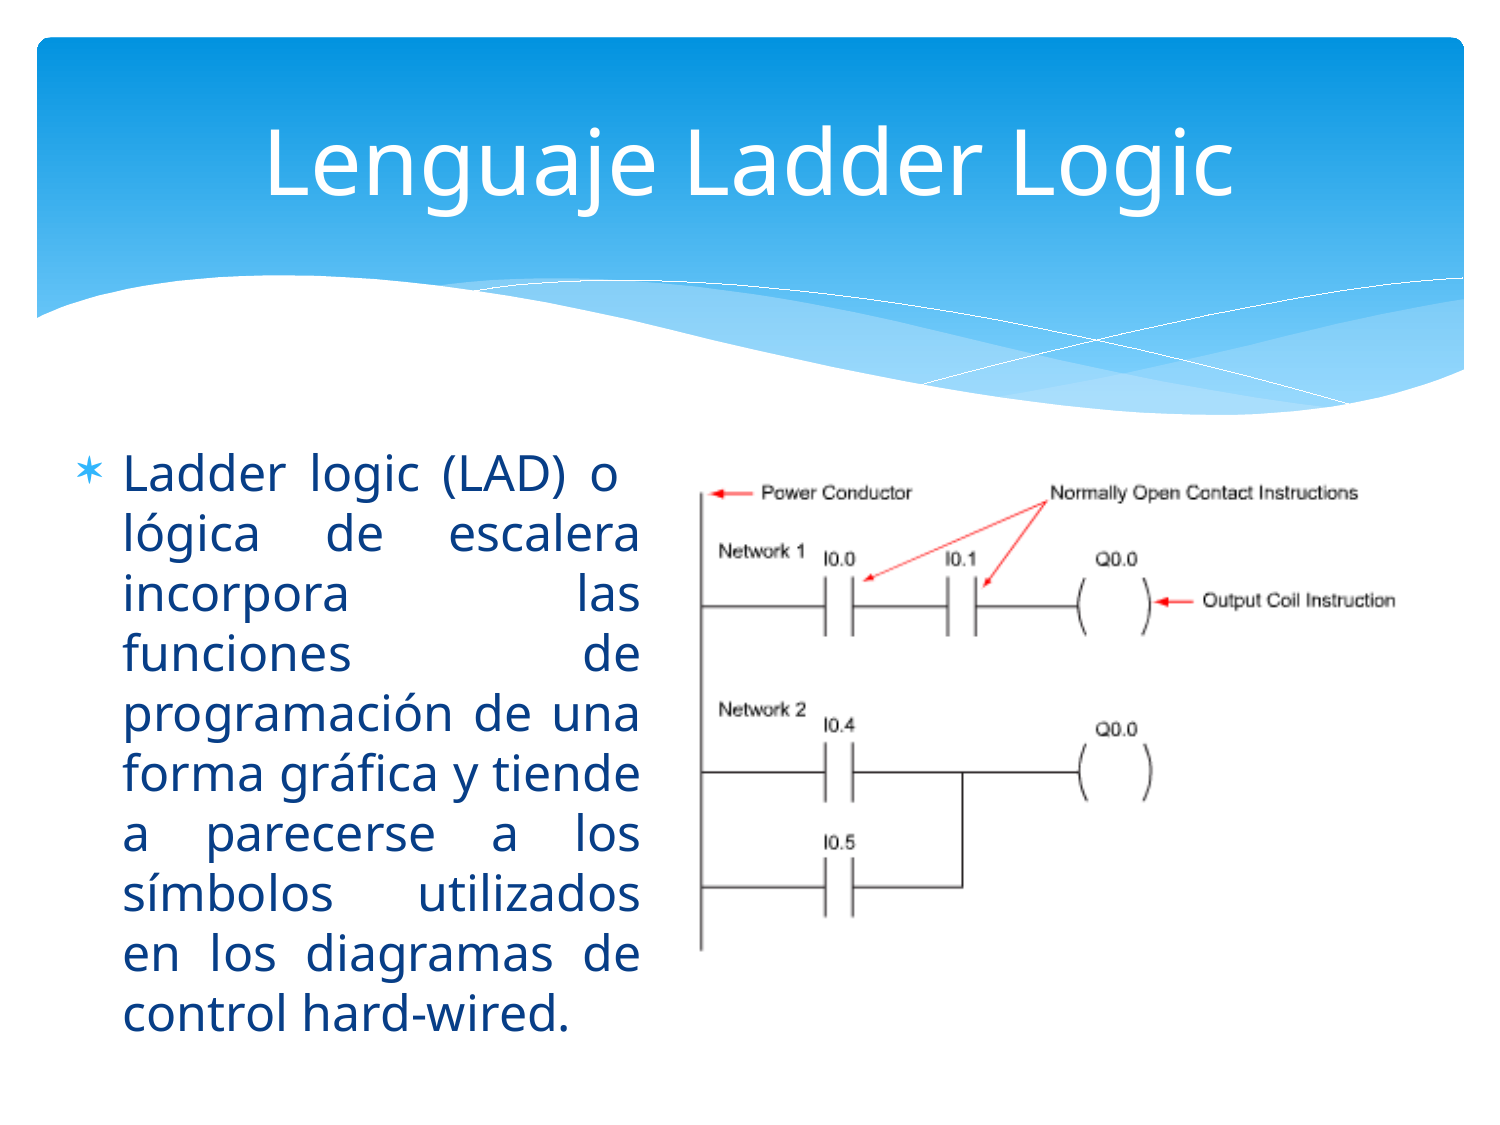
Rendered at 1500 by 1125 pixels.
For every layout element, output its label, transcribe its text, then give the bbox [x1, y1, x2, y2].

picture [674, 457, 1408, 983]
list Ladder logic (LAD) o lógica de escalera incorpora las funciones de programación de una forma gráfica y tiende a parecerse a los símbolos utilizados en los diagramas de control hard-wired. [62, 433, 657, 1000]
title Lenguaje Ladder Logic [75, 55, 1425, 261]
